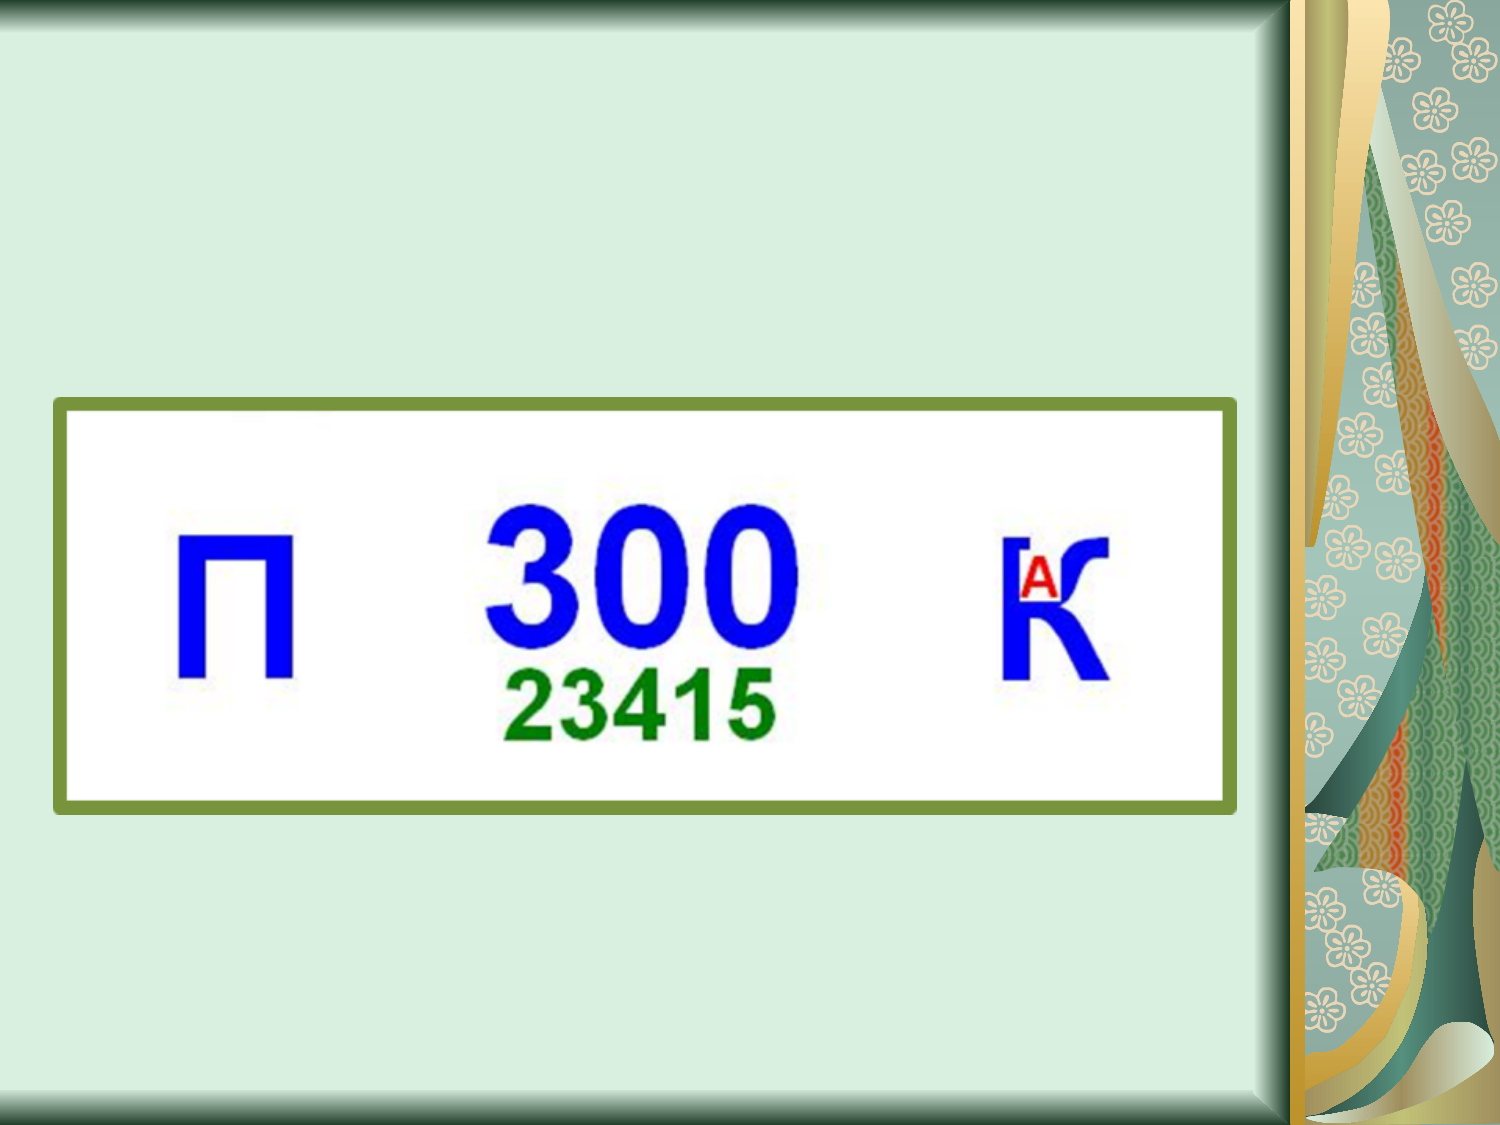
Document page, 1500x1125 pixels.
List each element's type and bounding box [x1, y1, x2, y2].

picture [1314, 144, 1500, 936]
list [52, 396, 1237, 815]
